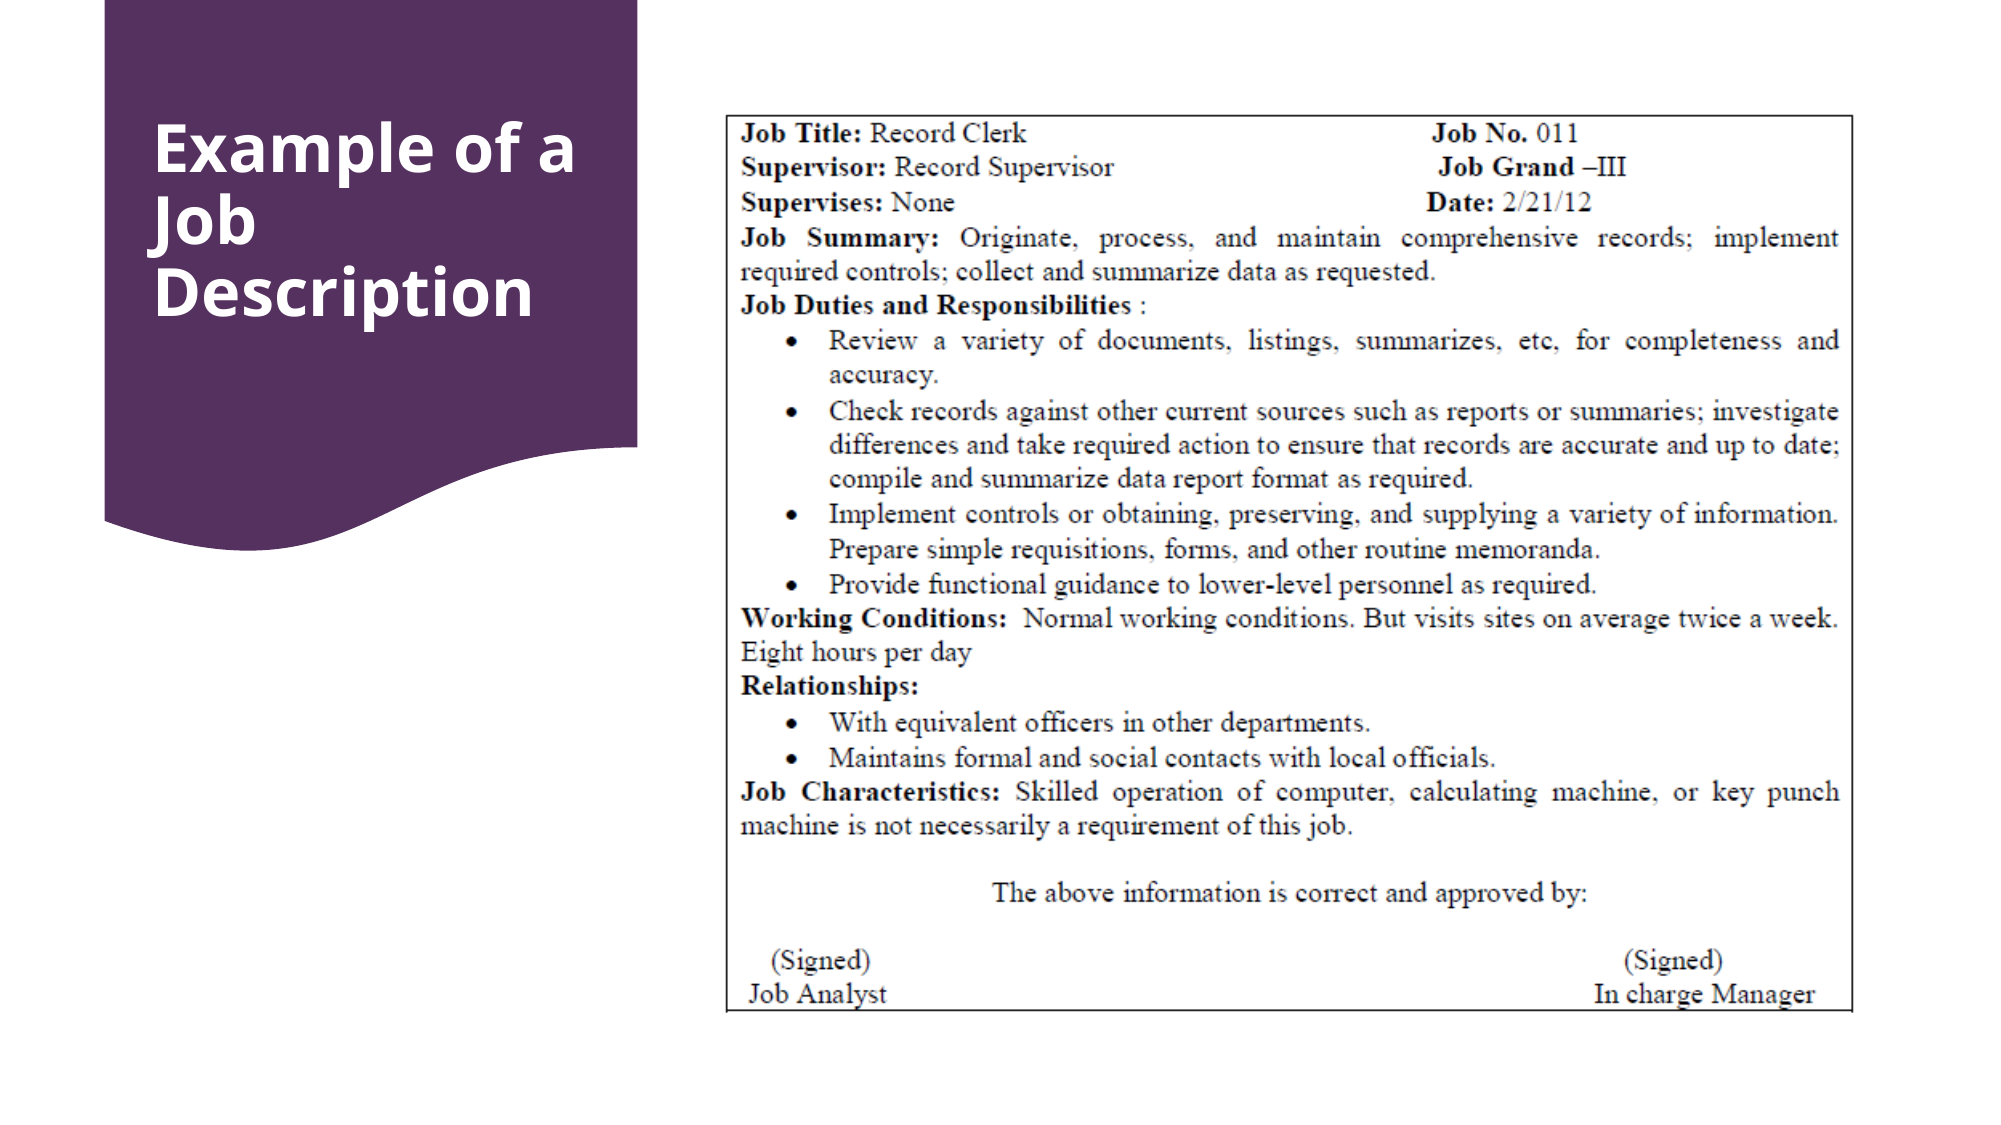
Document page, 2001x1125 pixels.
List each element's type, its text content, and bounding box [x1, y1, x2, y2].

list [715, 104, 1871, 1021]
title Example of a Job Description [137, 28, 604, 417]
text_box [103, 0, 639, 552]
